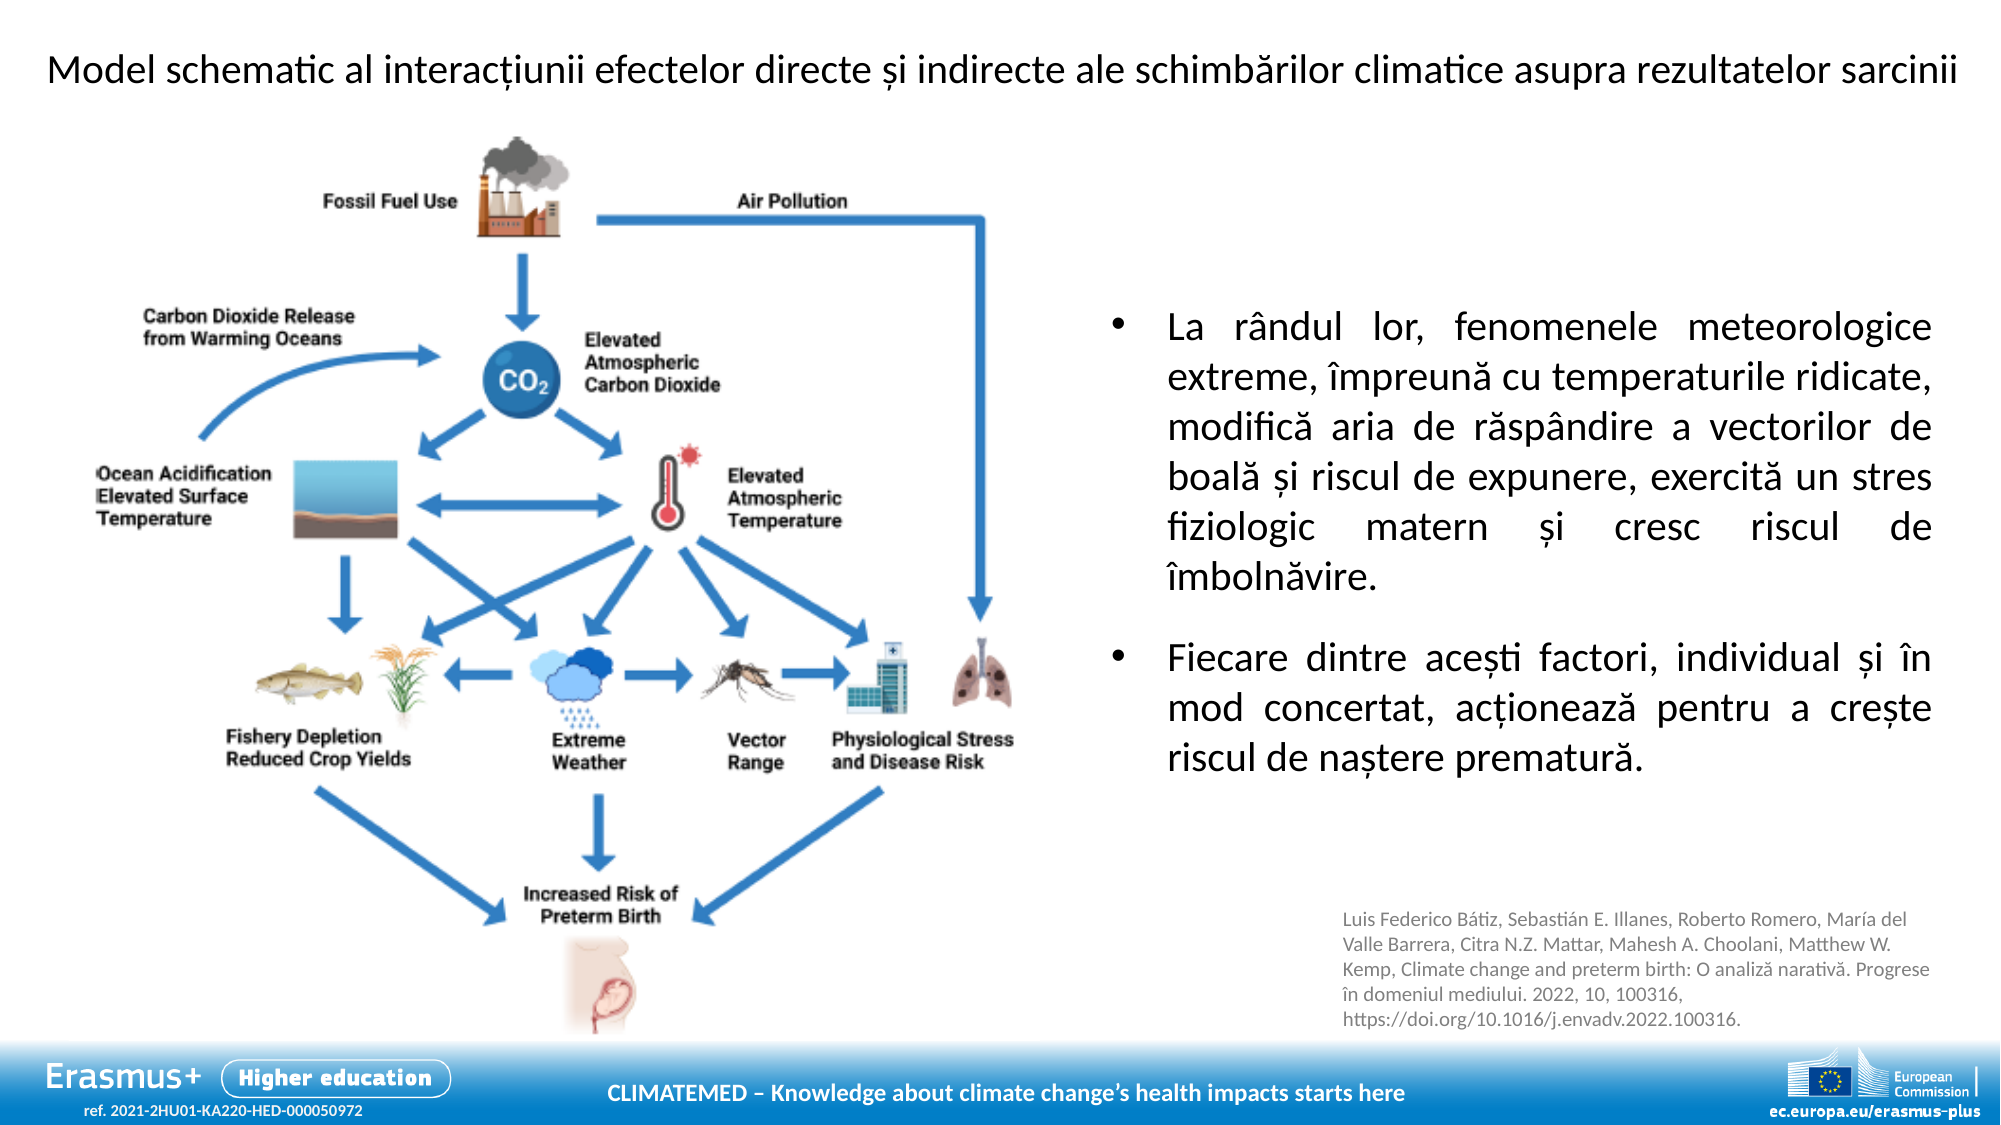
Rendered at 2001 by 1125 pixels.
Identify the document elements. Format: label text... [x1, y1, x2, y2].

text_box La rândul lor, fenomenele meteorologice extreme, împreună cu temperaturile ridicate, modifică aria de răspândire a vectorilor de boală și riscul de expunere, exercită un stres fiziologic matern și cresc riscul de îmbolnăvire. Fiecare dintre acești factori, individual și în mod concertat, acționează pentru a crește riscul de naștere prematură. [1096, 291, 1948, 788]
picture [0, 120, 2000, 1125]
text_box Luis Federico Bátiz, Sebastián E. Illanes, Roberto Romero, María del Valle Barrera, Citra N.Z. Mattar, Mahesh A. Choolani, Matthew W. Kemp, Climate change and preterm birth: O analiză narativă. Progrese în domeniul mediului. 2022, 10, 100316, https://doi.org/10.1016/j.envadv.2022.100316. [1328, 898, 1959, 1039]
title Model schematic al interacțiunii efectelor directe și indirecte ale schimbărilor climatice asupra rezultatelor sarcinii [31, 25, 1984, 116]
